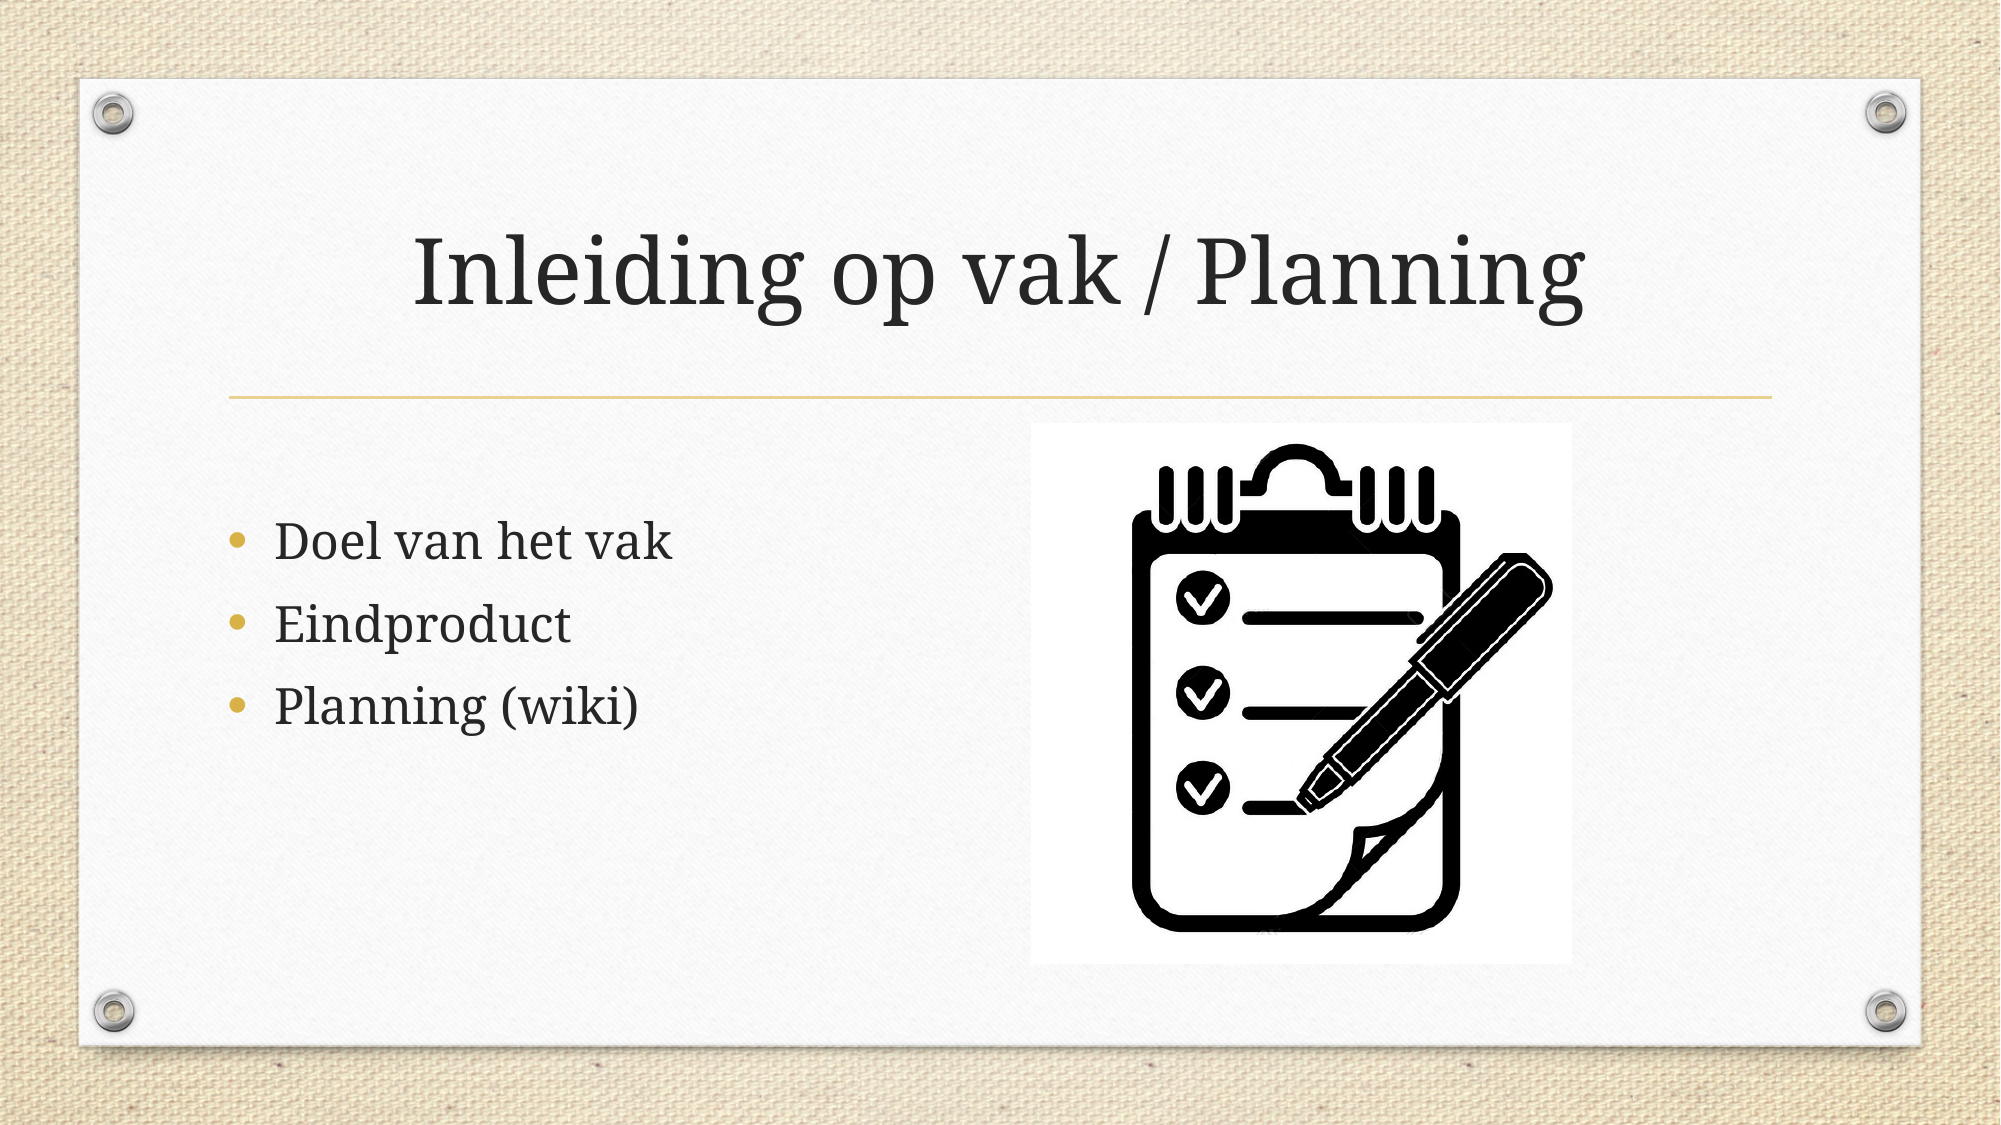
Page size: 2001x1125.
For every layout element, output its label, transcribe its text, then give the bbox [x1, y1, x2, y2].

picture [0, 0, 2001, 1125]
title Inleiding op vak / Planning [212, 161, 1788, 375]
list Doel van het vak Eindproduct Planning (wiki) [212, 419, 1788, 964]
